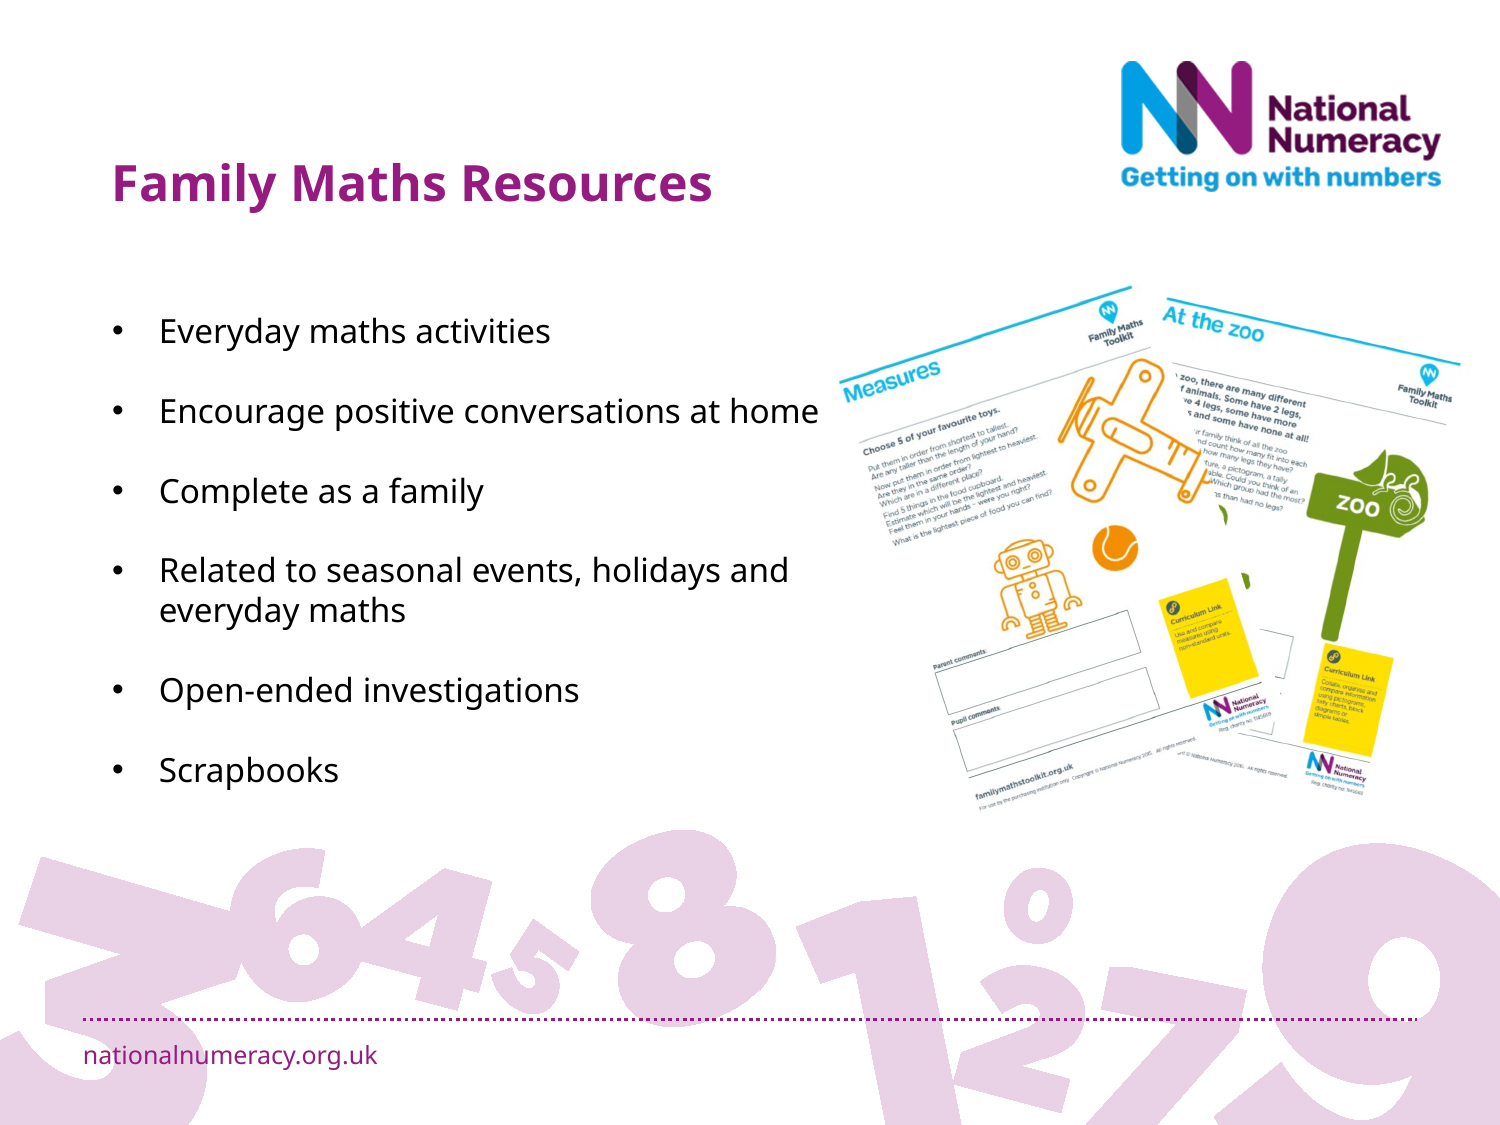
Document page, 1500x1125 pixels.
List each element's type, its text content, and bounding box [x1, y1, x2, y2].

text_box Family Maths Resources [97, 150, 1433, 213]
text_box Everyday maths activities Encourage positive conversations at home Complete as a family Related to seasonal events, holidays and everyday maths Open-ended investigations Scrapbooks [97, 302, 849, 808]
picture [0, 0, 1500, 1125]
